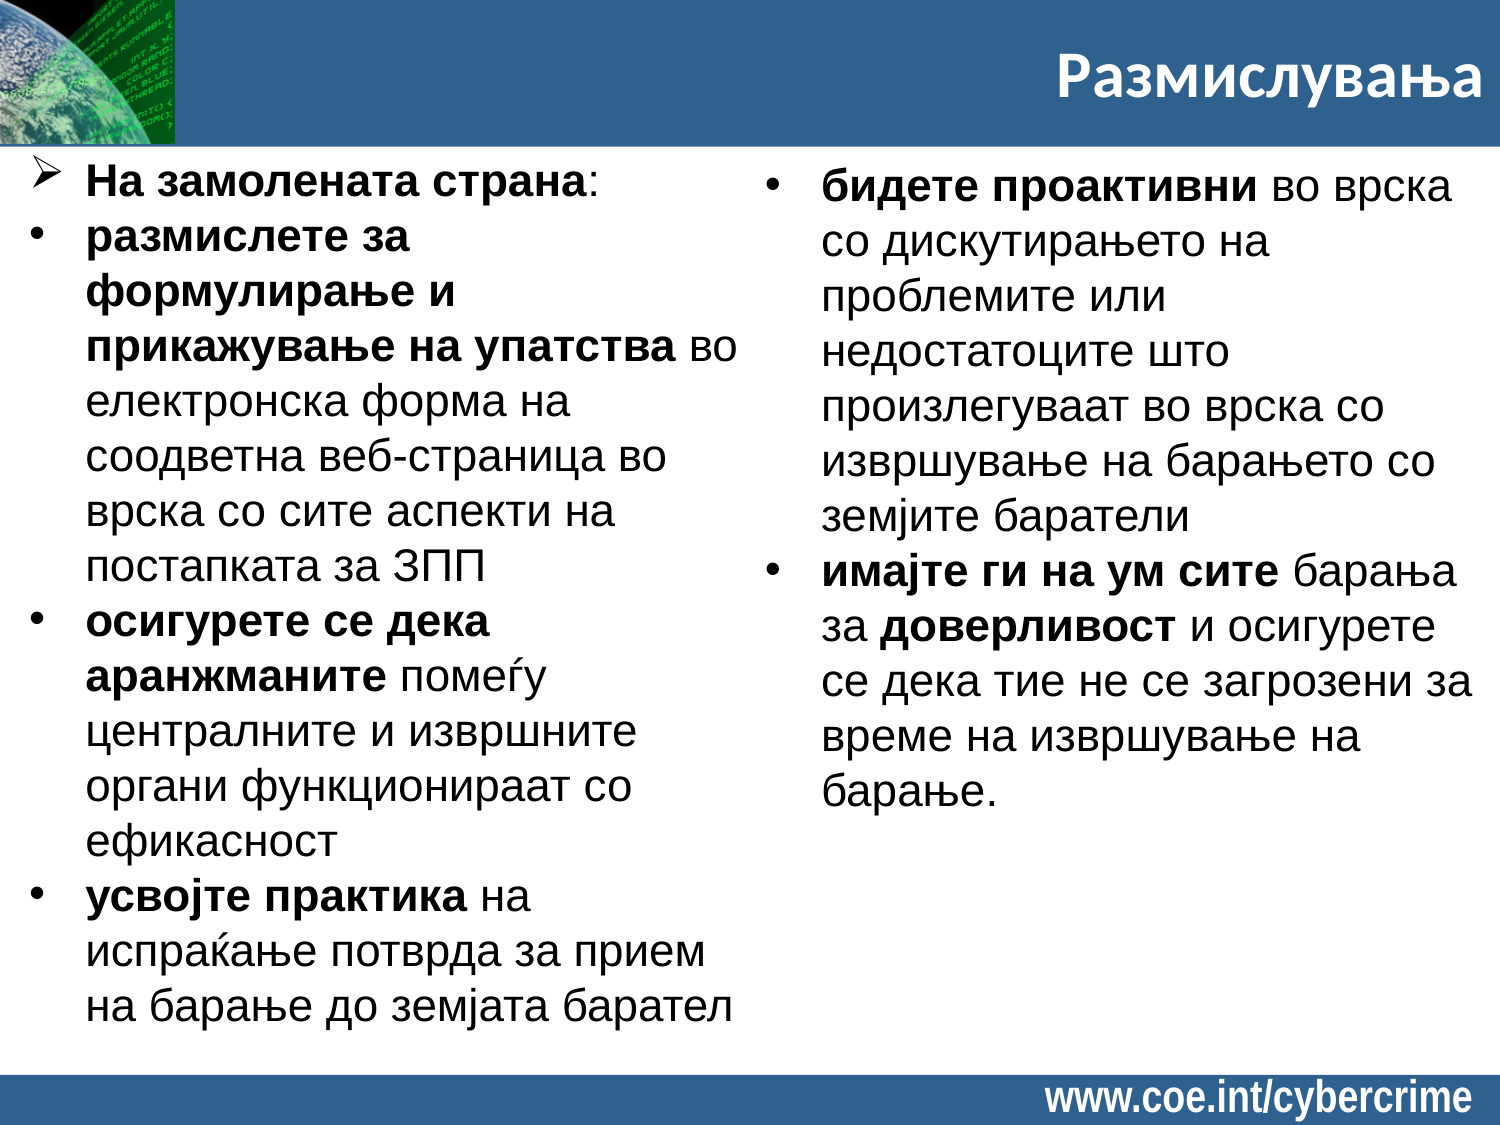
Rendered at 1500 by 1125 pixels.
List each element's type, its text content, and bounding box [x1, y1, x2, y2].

text_box [0, 1073, 1030, 1125]
text_box На замолената страна: размислете за формулирање и прикажување на упатства во електронска форма на соодветна веб-страница во врска со сите аспекти на постапката за ЗПП осигурете се дека аранжманите помеѓу централните и извршните органи функционираат со ефикасност усвојте практика на испраќање потврда за прием на барање до земјата барател [14, 143, 765, 1038]
text_box Размислувања [179, 0, 1500, 148]
text_box бидете проактивни во врска со дискутирањето на проблемите или недостатоците што произлегуваат во врска со извршување на барањето со земјите баратели имајте ги на ум сите барања за доверливост и осигурете се дека тие не се загрозени за време на извршување на барање. [749, 148, 1500, 879]
text_box www.coe.int/cybercrime [1030, 1059, 1500, 1125]
picture [0, 0, 175, 144]
